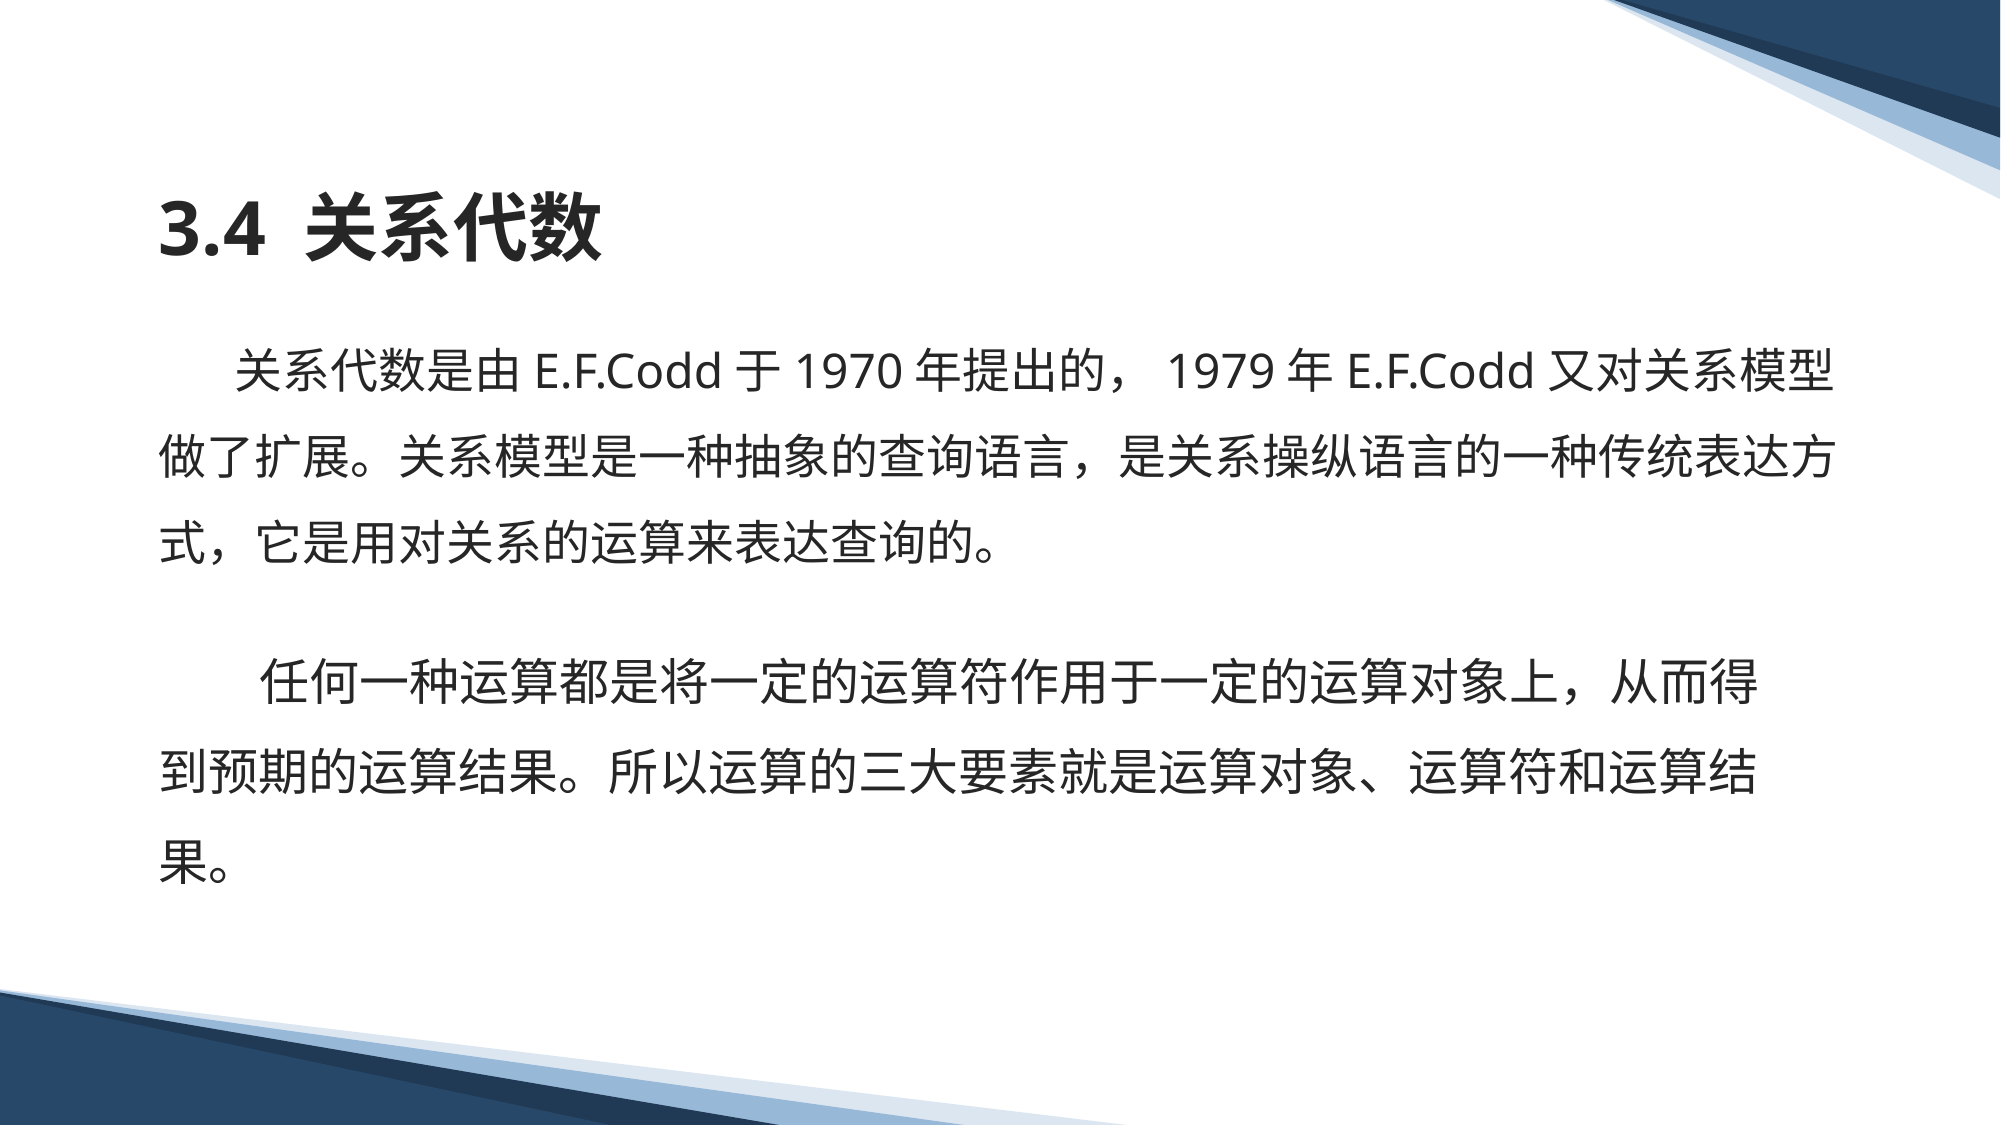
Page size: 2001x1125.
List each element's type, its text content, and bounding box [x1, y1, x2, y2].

text_box 任何一种运算都是将一定的运算符作用于一定的运算对象上，从而得到预期的运算结果。所以运算的三大要素就是运算对象、运算符和运算结果。 [143, 613, 1802, 898]
title 3.4 关系代数 [143, 54, 1857, 280]
list 关系代数是由E.F.Codd于1970年提出的，1979年E.F.Codd又对关系模型做了扩展。关系模型是一种抽象的查询语言，是关系操纵语言的一种传统表达方式，它是用对关系的运算来表达查询的。 [143, 303, 1857, 580]
